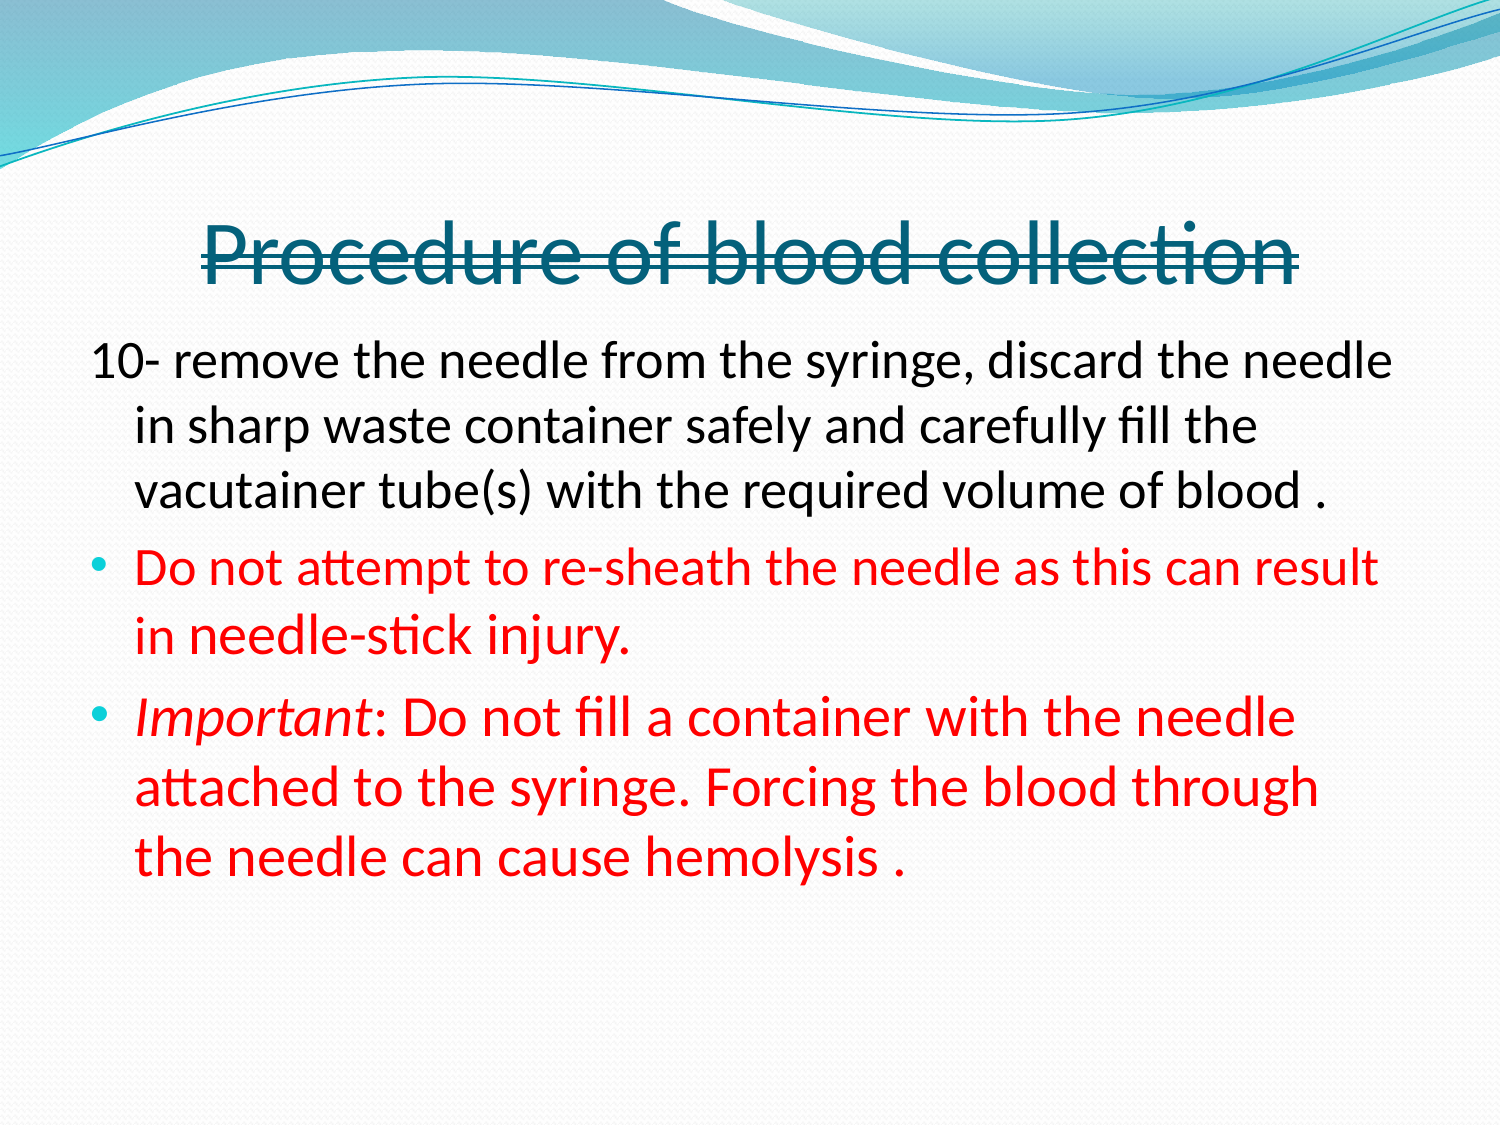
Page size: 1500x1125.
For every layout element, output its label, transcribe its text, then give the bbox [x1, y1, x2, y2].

list 10- remove the needle from the syringe, discard the needle in sharp waste container safely and carefully fill the vacutainer tube(s) with the required volume of blood . Do not attempt to re-sheath the needle as this can result in needle-stick injury. Important: Do not fill a container with the needle attached to the syringe. Forcing the blood through the needle can cause hemolysis . [75, 317, 1425, 1038]
title Procedure of blood collection [75, 115, 1425, 303]
